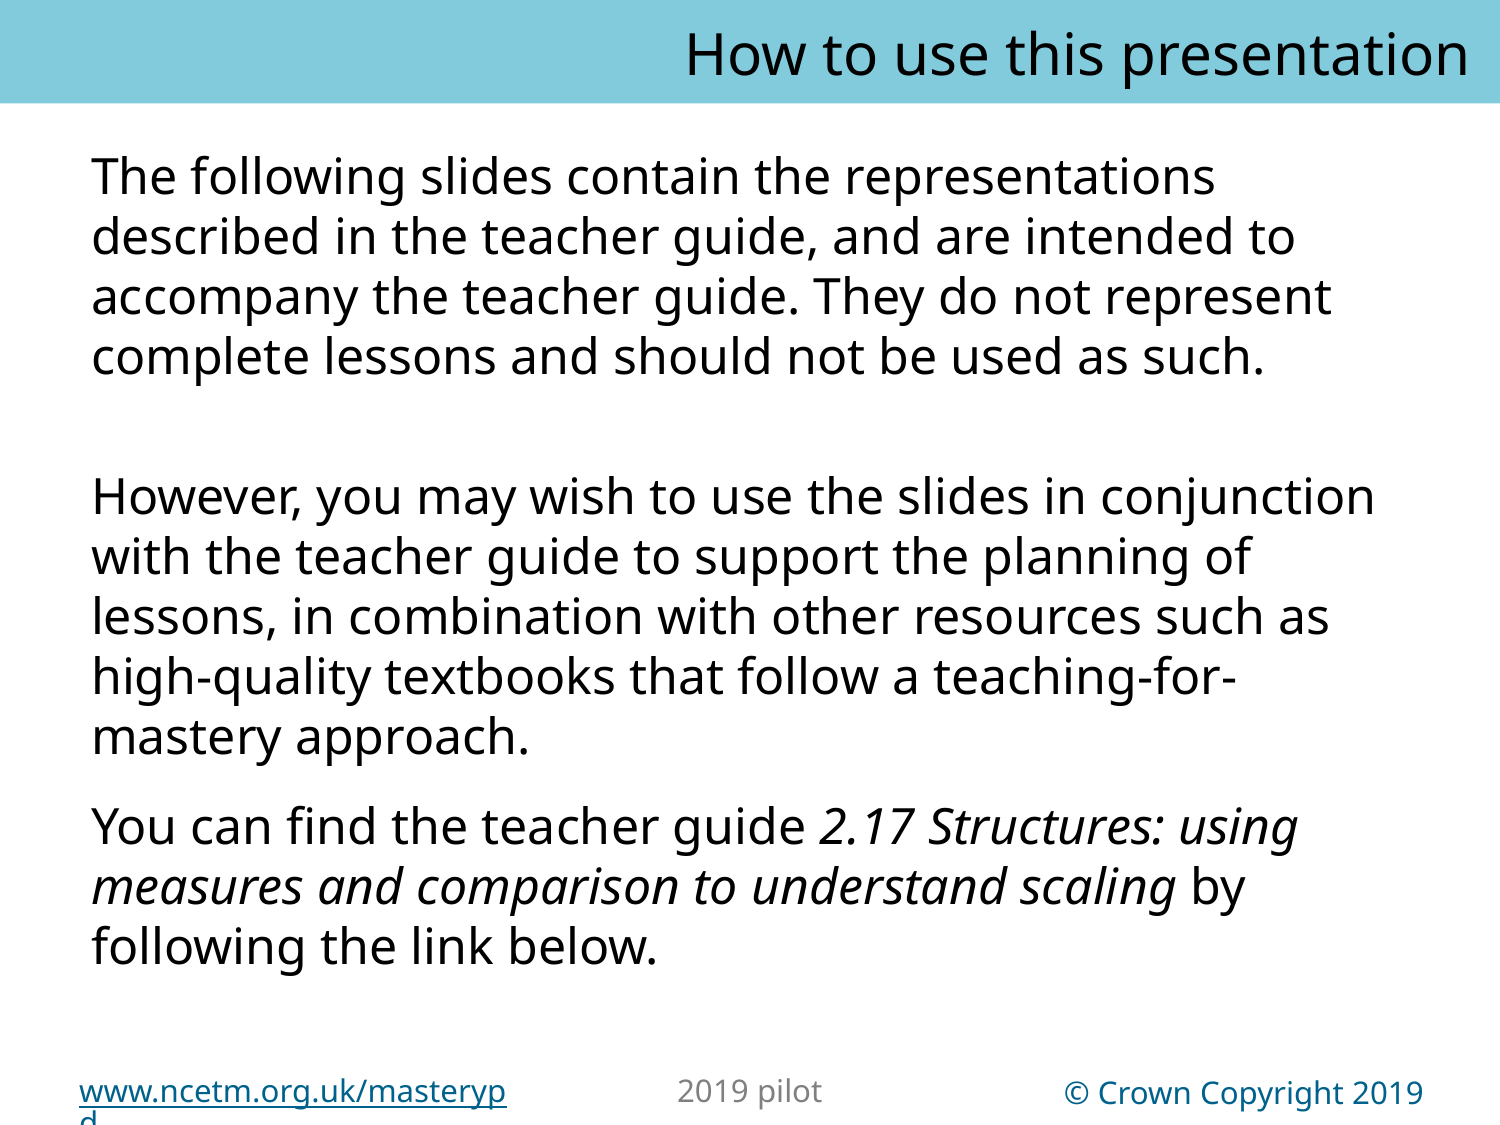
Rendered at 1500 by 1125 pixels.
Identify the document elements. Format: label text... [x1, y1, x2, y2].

list You can find the teacher guide 2.17 Structures: using measures and comparison to understand scaling by following the link below. [76, 786, 1424, 972]
list How to use this presentation [0, 0, 1500, 104]
